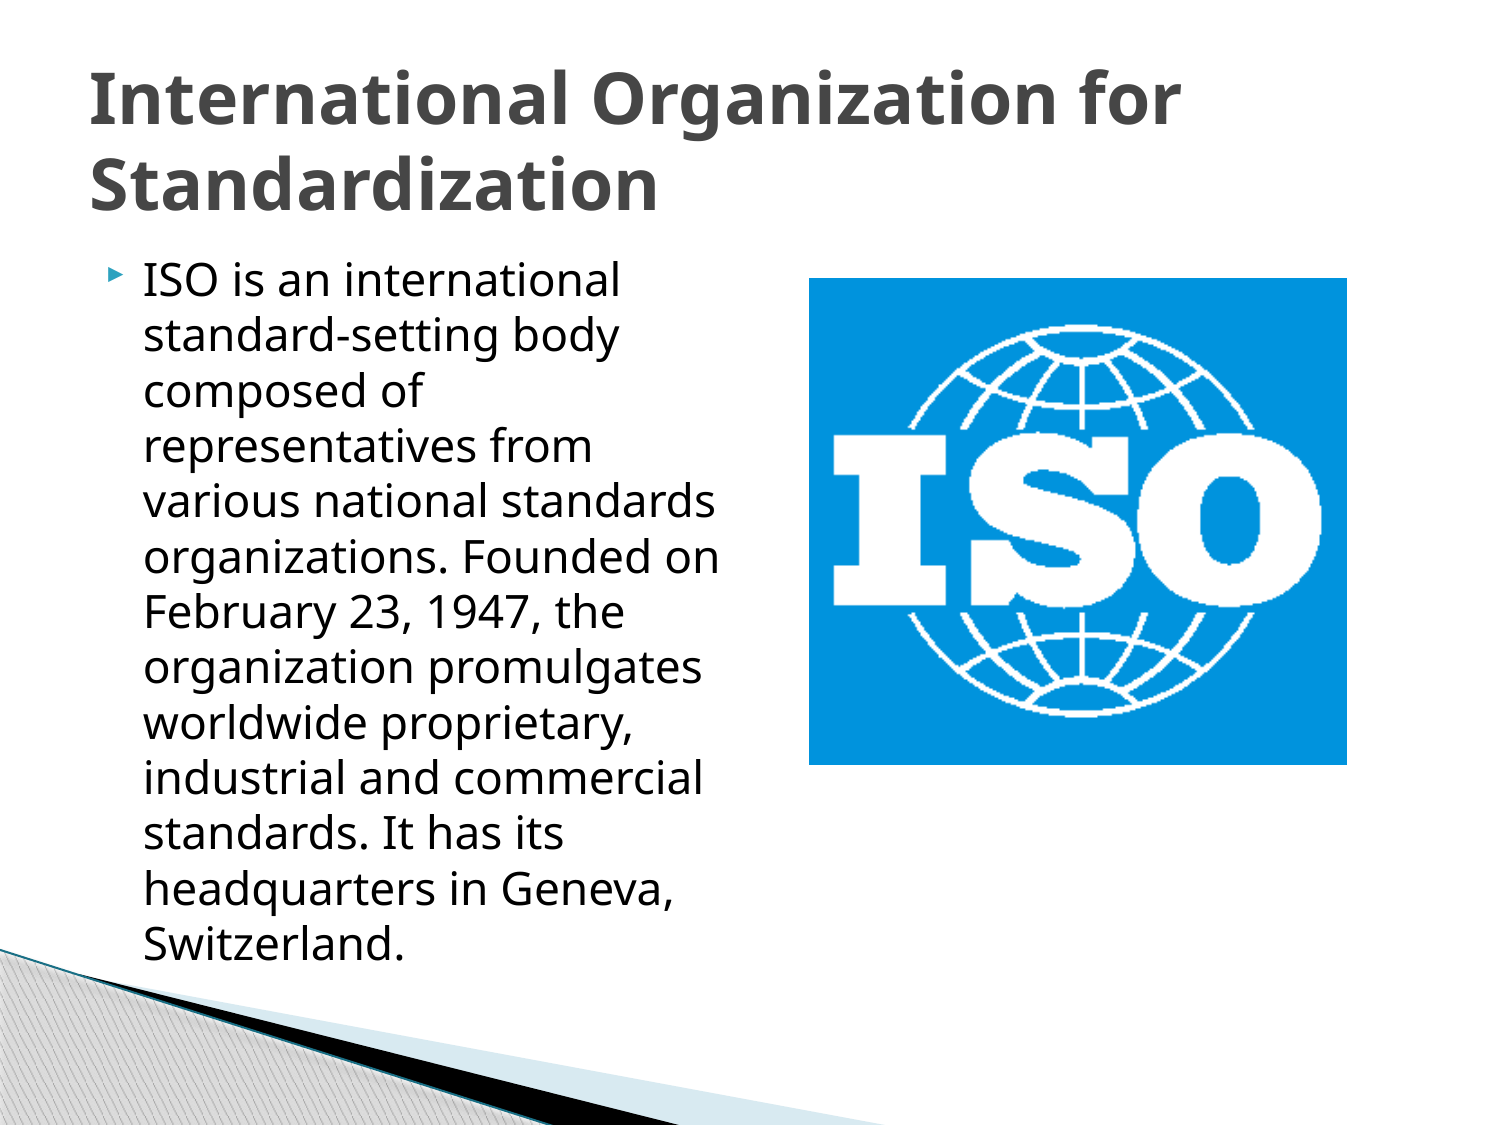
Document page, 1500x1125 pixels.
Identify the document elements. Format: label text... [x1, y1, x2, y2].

list ISO is an international standard-setting body composed of representatives from various national standards organizations. Founded on February 23, 1947, the organization promulgates worldwide proprietary, industrial and commercial standards. It has its headquarters in Geneva, Switzerland. [75, 243, 750, 986]
picture [909, 325, 1254, 429]
picture [1137, 434, 1321, 607]
title International Organization for Standardization [75, 45, 1425, 233]
picture [969, 432, 1135, 608]
picture [834, 435, 946, 605]
picture [908, 613, 1254, 717]
